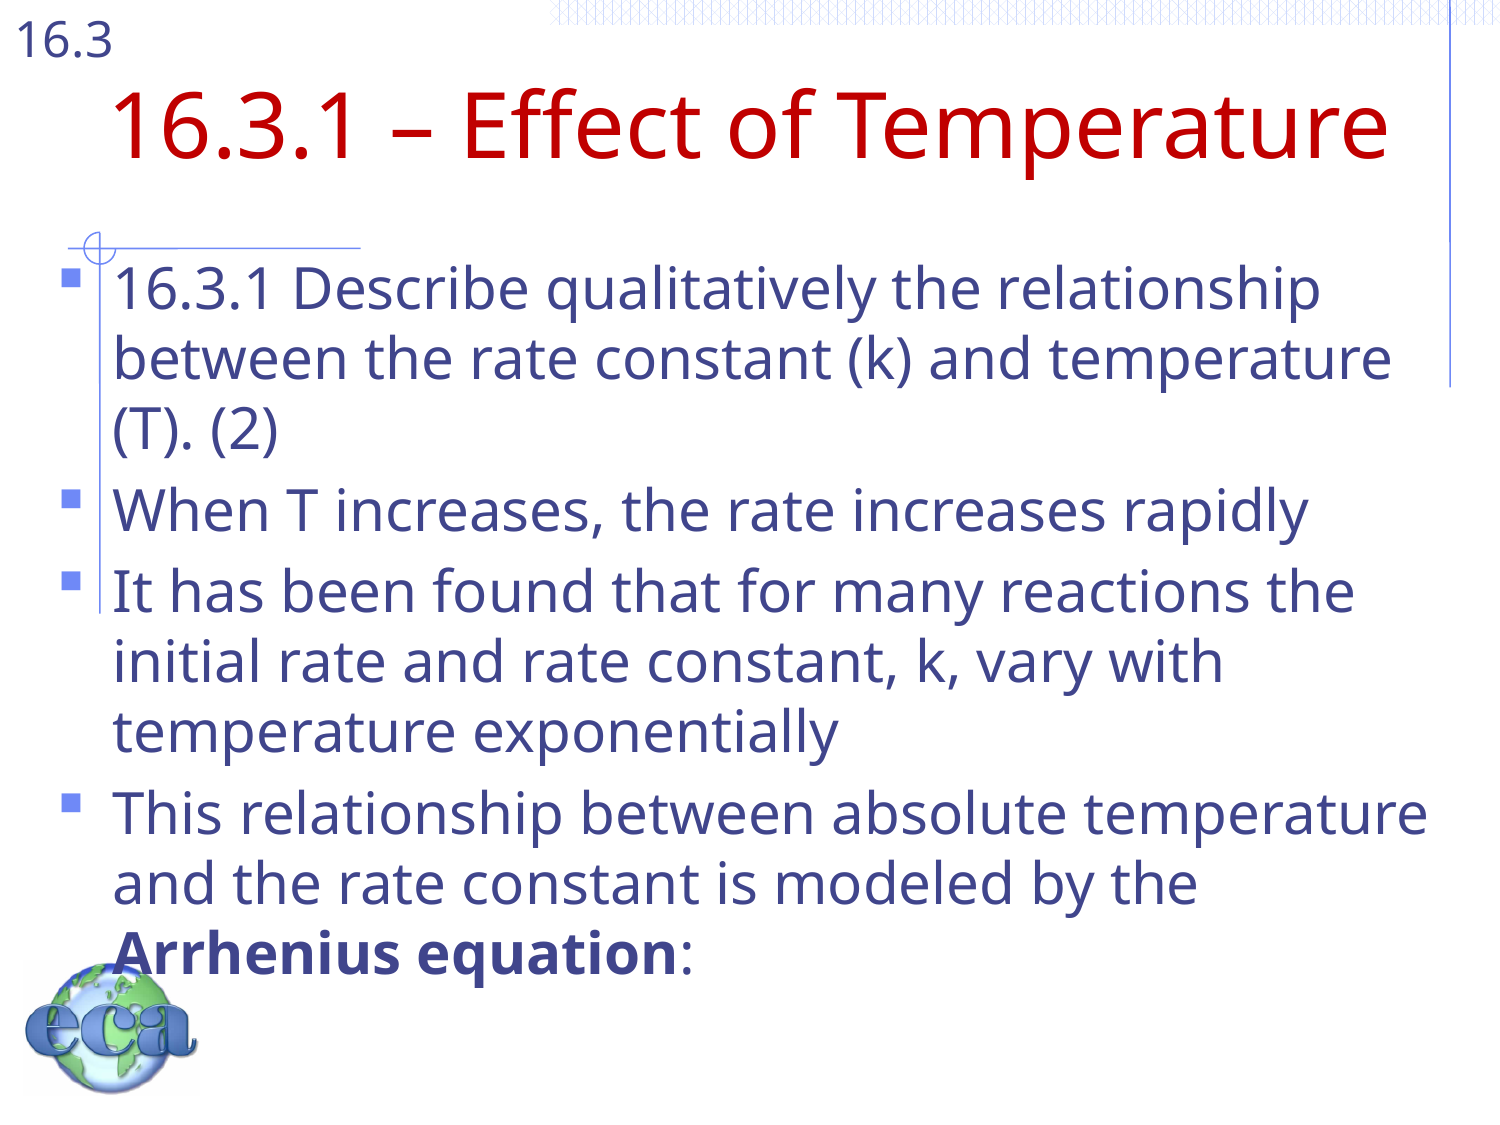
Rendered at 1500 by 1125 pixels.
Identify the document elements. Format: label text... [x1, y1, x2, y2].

picture [23, 960, 200, 1096]
title 16.3.1 – Effect of Temperature [17, 49, 1483, 185]
